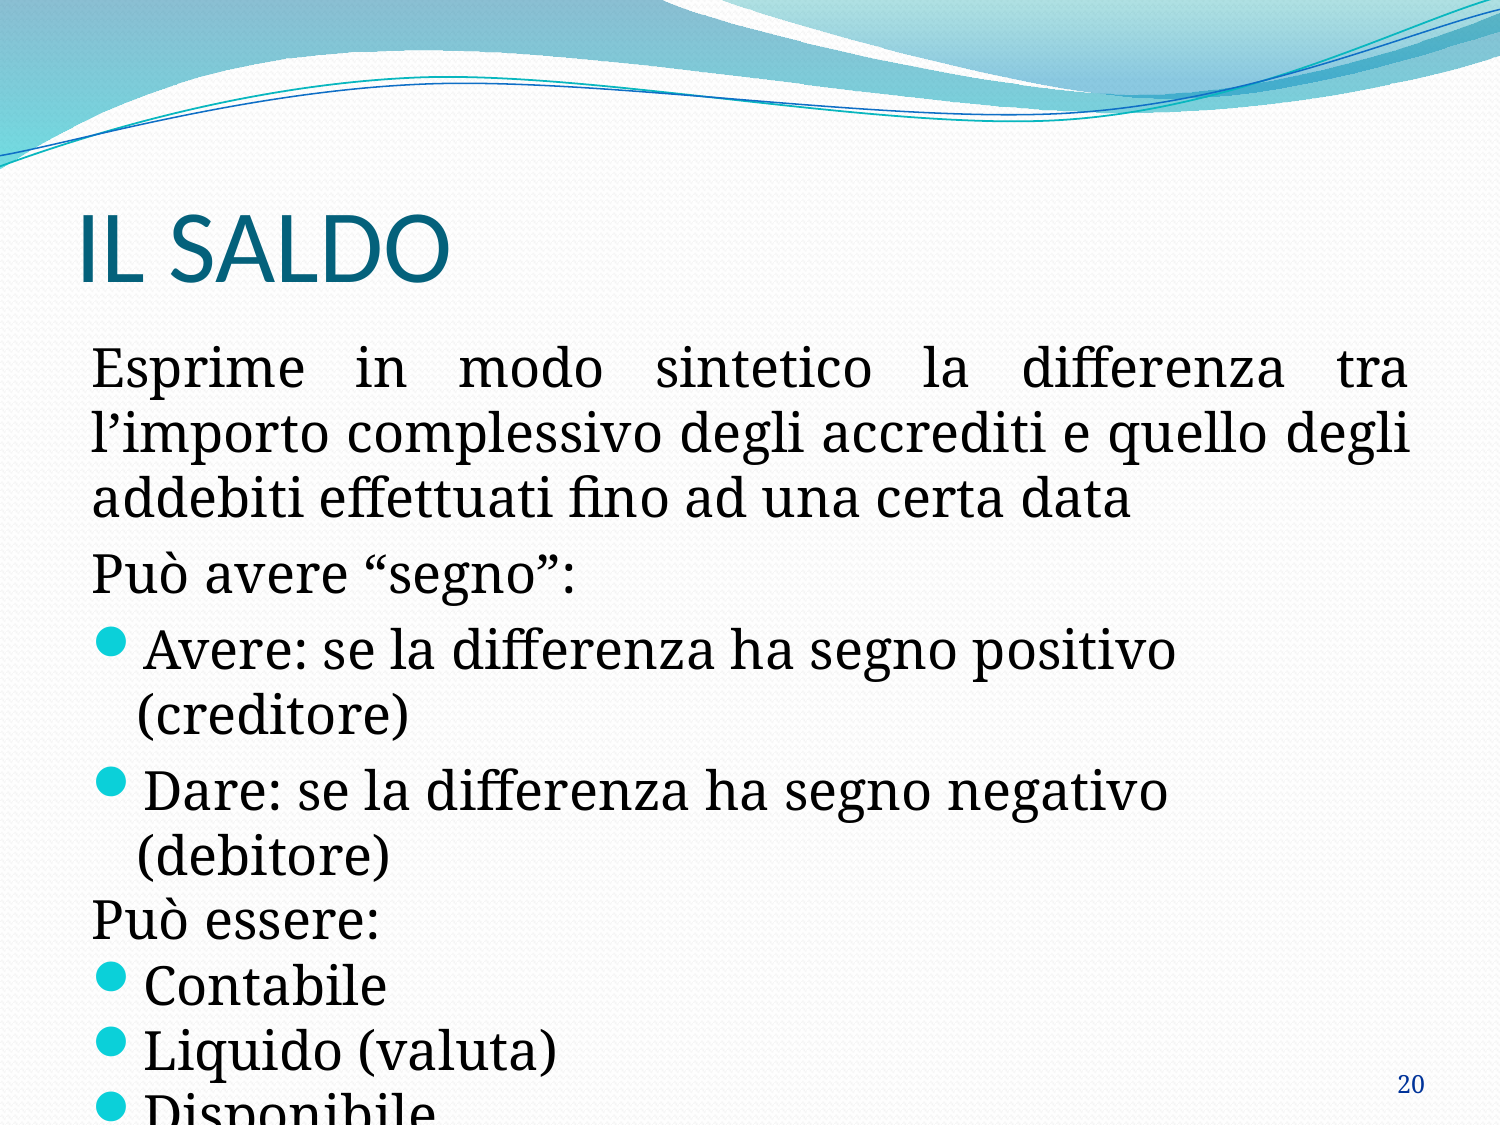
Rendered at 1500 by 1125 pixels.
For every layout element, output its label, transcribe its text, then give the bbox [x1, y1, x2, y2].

slide_number 20 [1299, 1042, 1425, 1103]
title IL SALDO [75, 115, 1425, 304]
list Esprime in modo sintetico la differenza tra l’importo complessivo degli accrediti e quello degli addebiti effettuati fino ad una certa data Può avere “segno”: Avere: se la differenza ha segno positivo (creditore) Dare: se la differenza ha segno negativo (debitore) Può essere: Contabile Liquido (valuta) Disponibile [76, 326, 1427, 1000]
